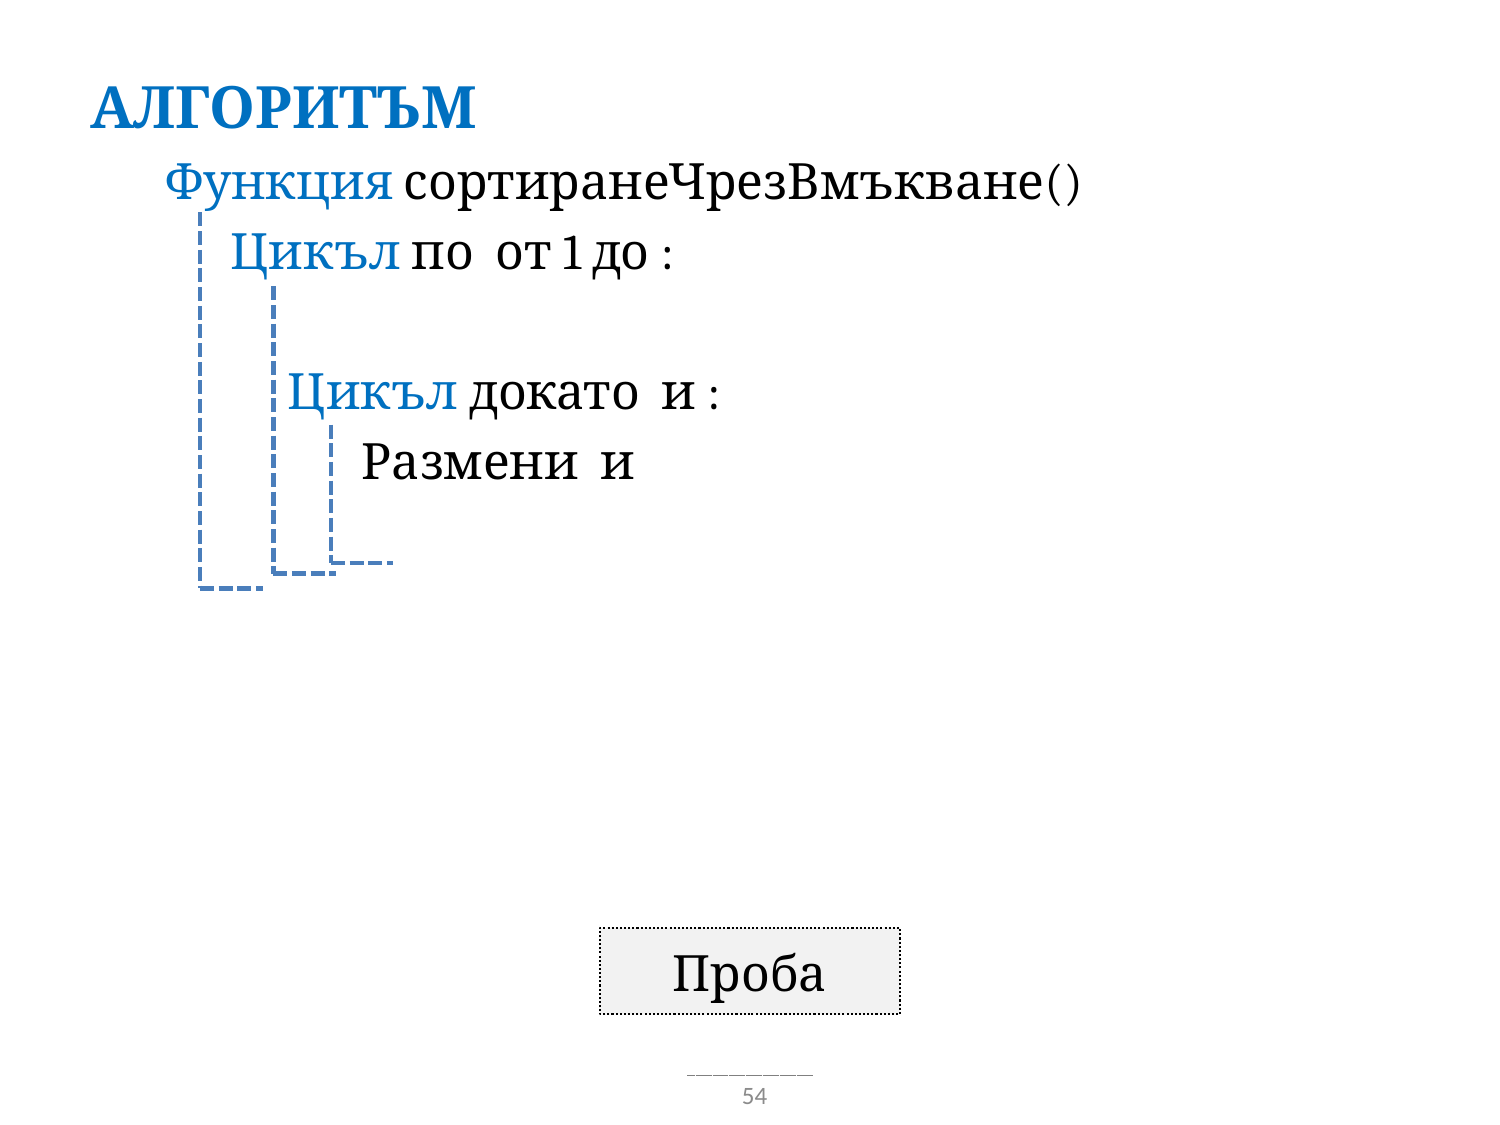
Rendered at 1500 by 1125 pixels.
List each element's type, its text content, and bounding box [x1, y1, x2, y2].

slide_number 54 [579, 1065, 930, 1125]
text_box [340, 424, 394, 564]
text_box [199, 212, 263, 589]
text_box Проба [598, 926, 902, 1016]
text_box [273, 286, 336, 574]
